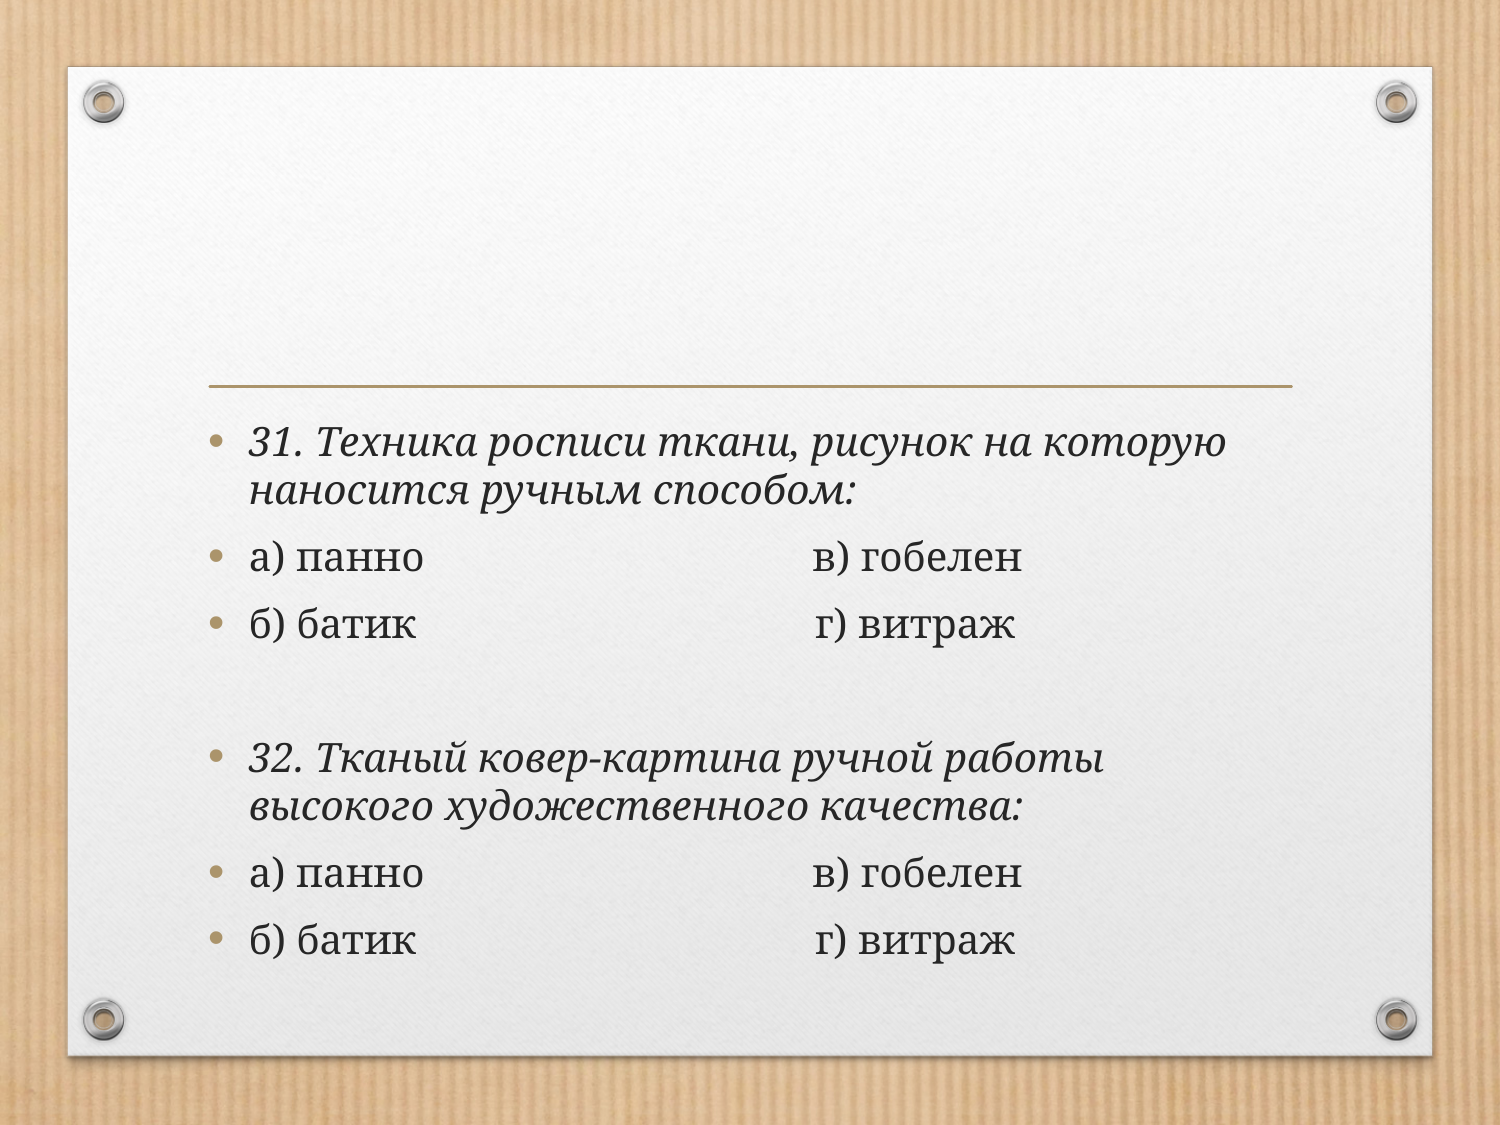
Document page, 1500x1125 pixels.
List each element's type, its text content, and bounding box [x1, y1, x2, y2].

picture [0, 0, 1500, 1125]
list 31. Техника росписи ткани, рисунок на которую наносится ручным способом: а) панно в) гобелен б) батик г) витраж 32. Тканый ковер-картина ручной работы высокого художественного качества: а) панно в) гобелен б) батик г) витраж [193, 408, 1309, 974]
